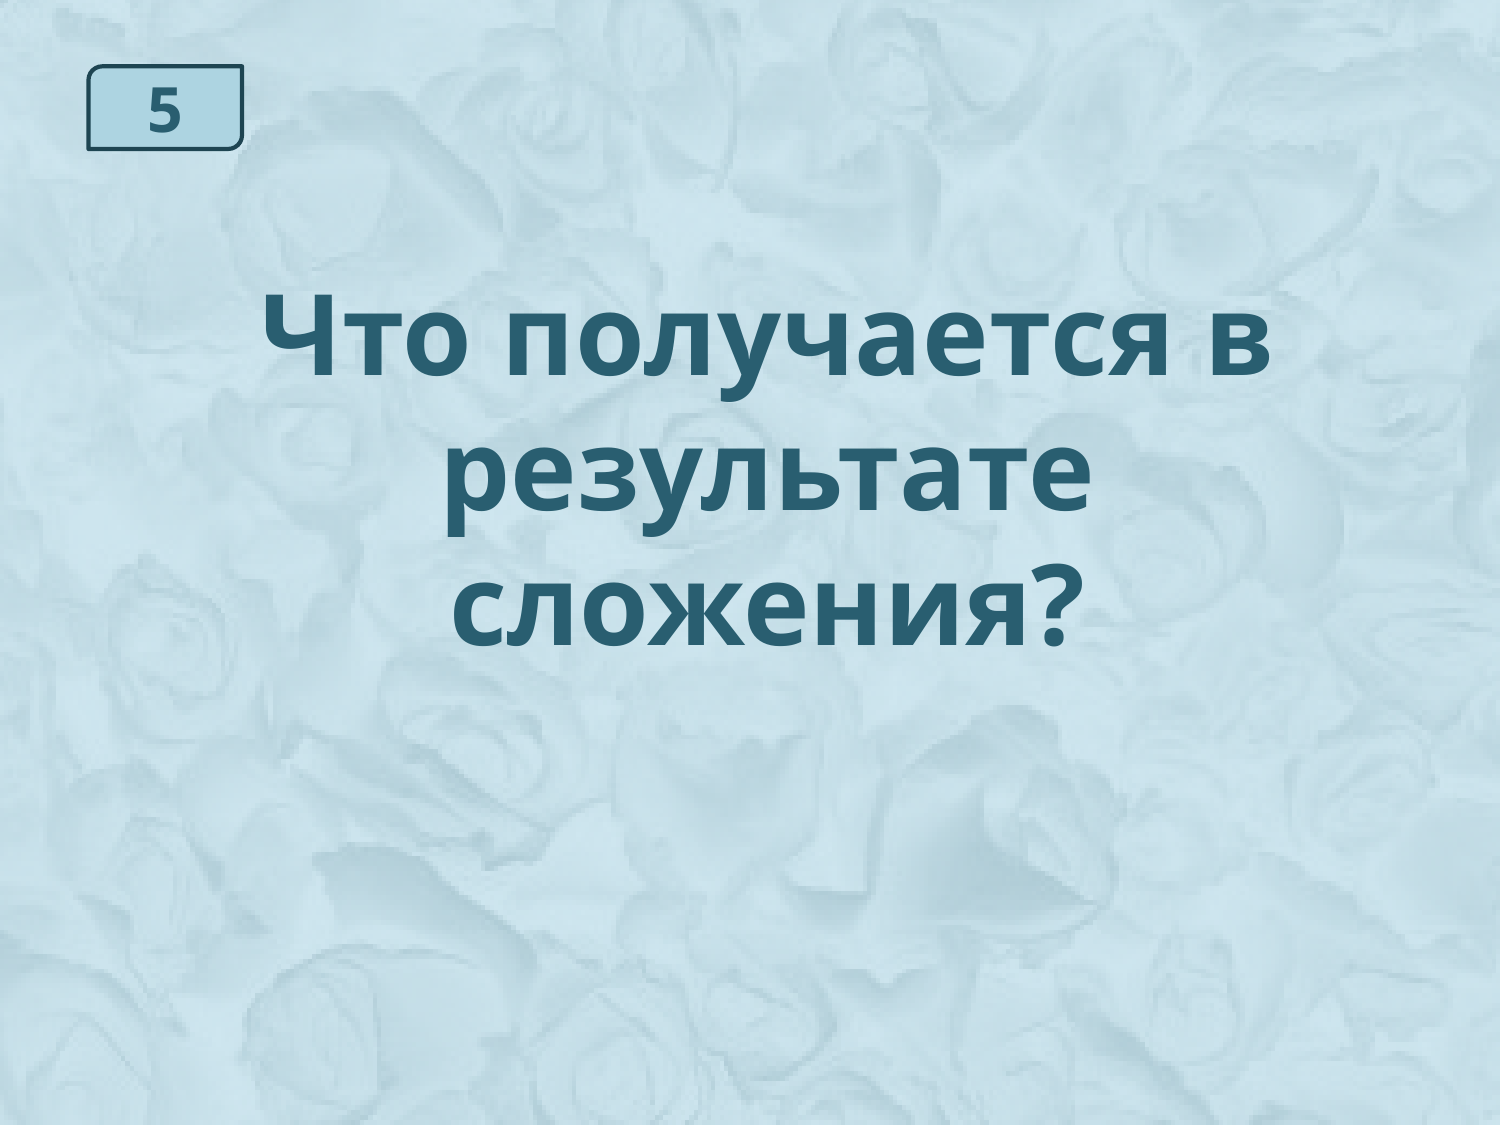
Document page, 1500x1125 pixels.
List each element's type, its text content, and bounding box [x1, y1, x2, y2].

text_box Что получается в результате сложения? [147, 255, 1388, 676]
text_box 5 [86, 64, 245, 152]
